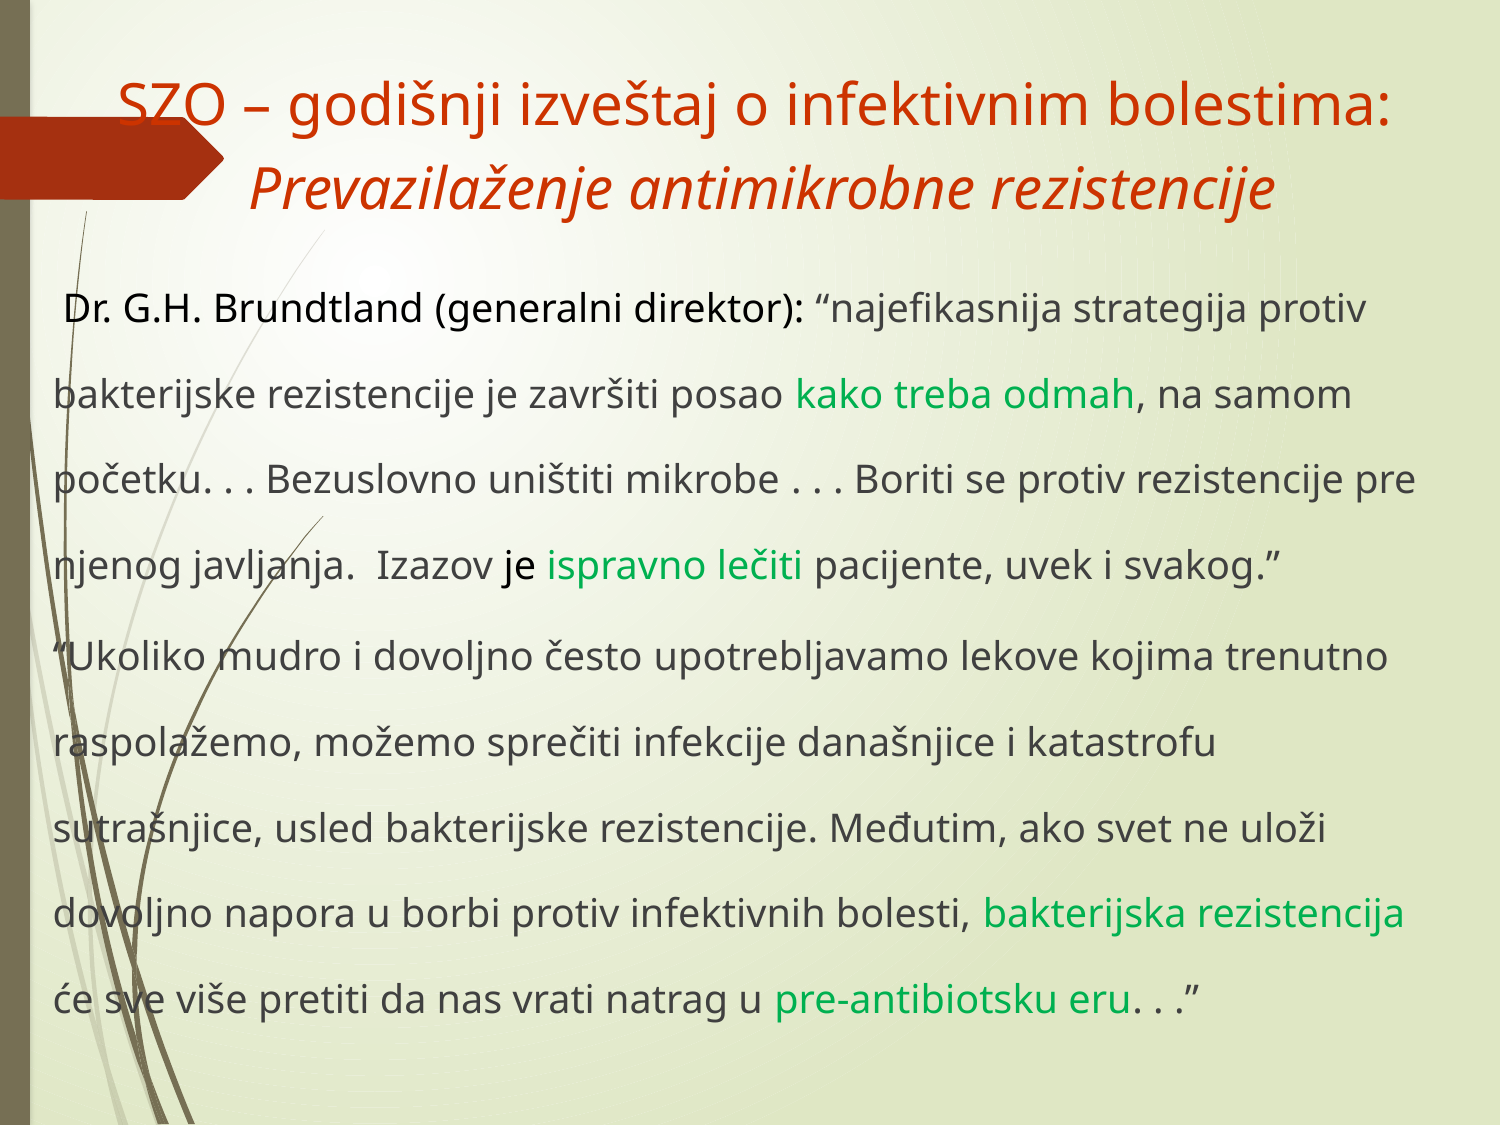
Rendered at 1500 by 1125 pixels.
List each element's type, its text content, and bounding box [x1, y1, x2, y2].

text_box SZO – godišnji izveštaj o infektivnim bolestima: Prevazilaženje antimikrobne rezistencije [75, 45, 1450, 229]
list Dr. G.H. Brundtland (generalni direktor): “najefikasnija strategija protiv bakterijske rezistencije je završiti posao kako treba odmah, na samom početku. . . Bezuslovno uništiti mikrobe . . . Boriti se protiv rezistencije pre njenog javljanja. Izazov je ispravno lečiti pacijente, uvek i svakog.” “Ukoliko mudro i dovoljno često upotrebljavamo lekove kojima trenutno raspolažemo, možemo sprečiti infekcije današnjice i katastrofu sutrašnjice, usled bakterijske rezistencije. Međutim, ako svet ne uloži dovoljno napora u borbi protiv infektivnih bolesti, bakterijska rezistencija će sve više pretiti da nas vrati natrag u pre-antibiotsku eru. . .” [37, 237, 1450, 1088]
